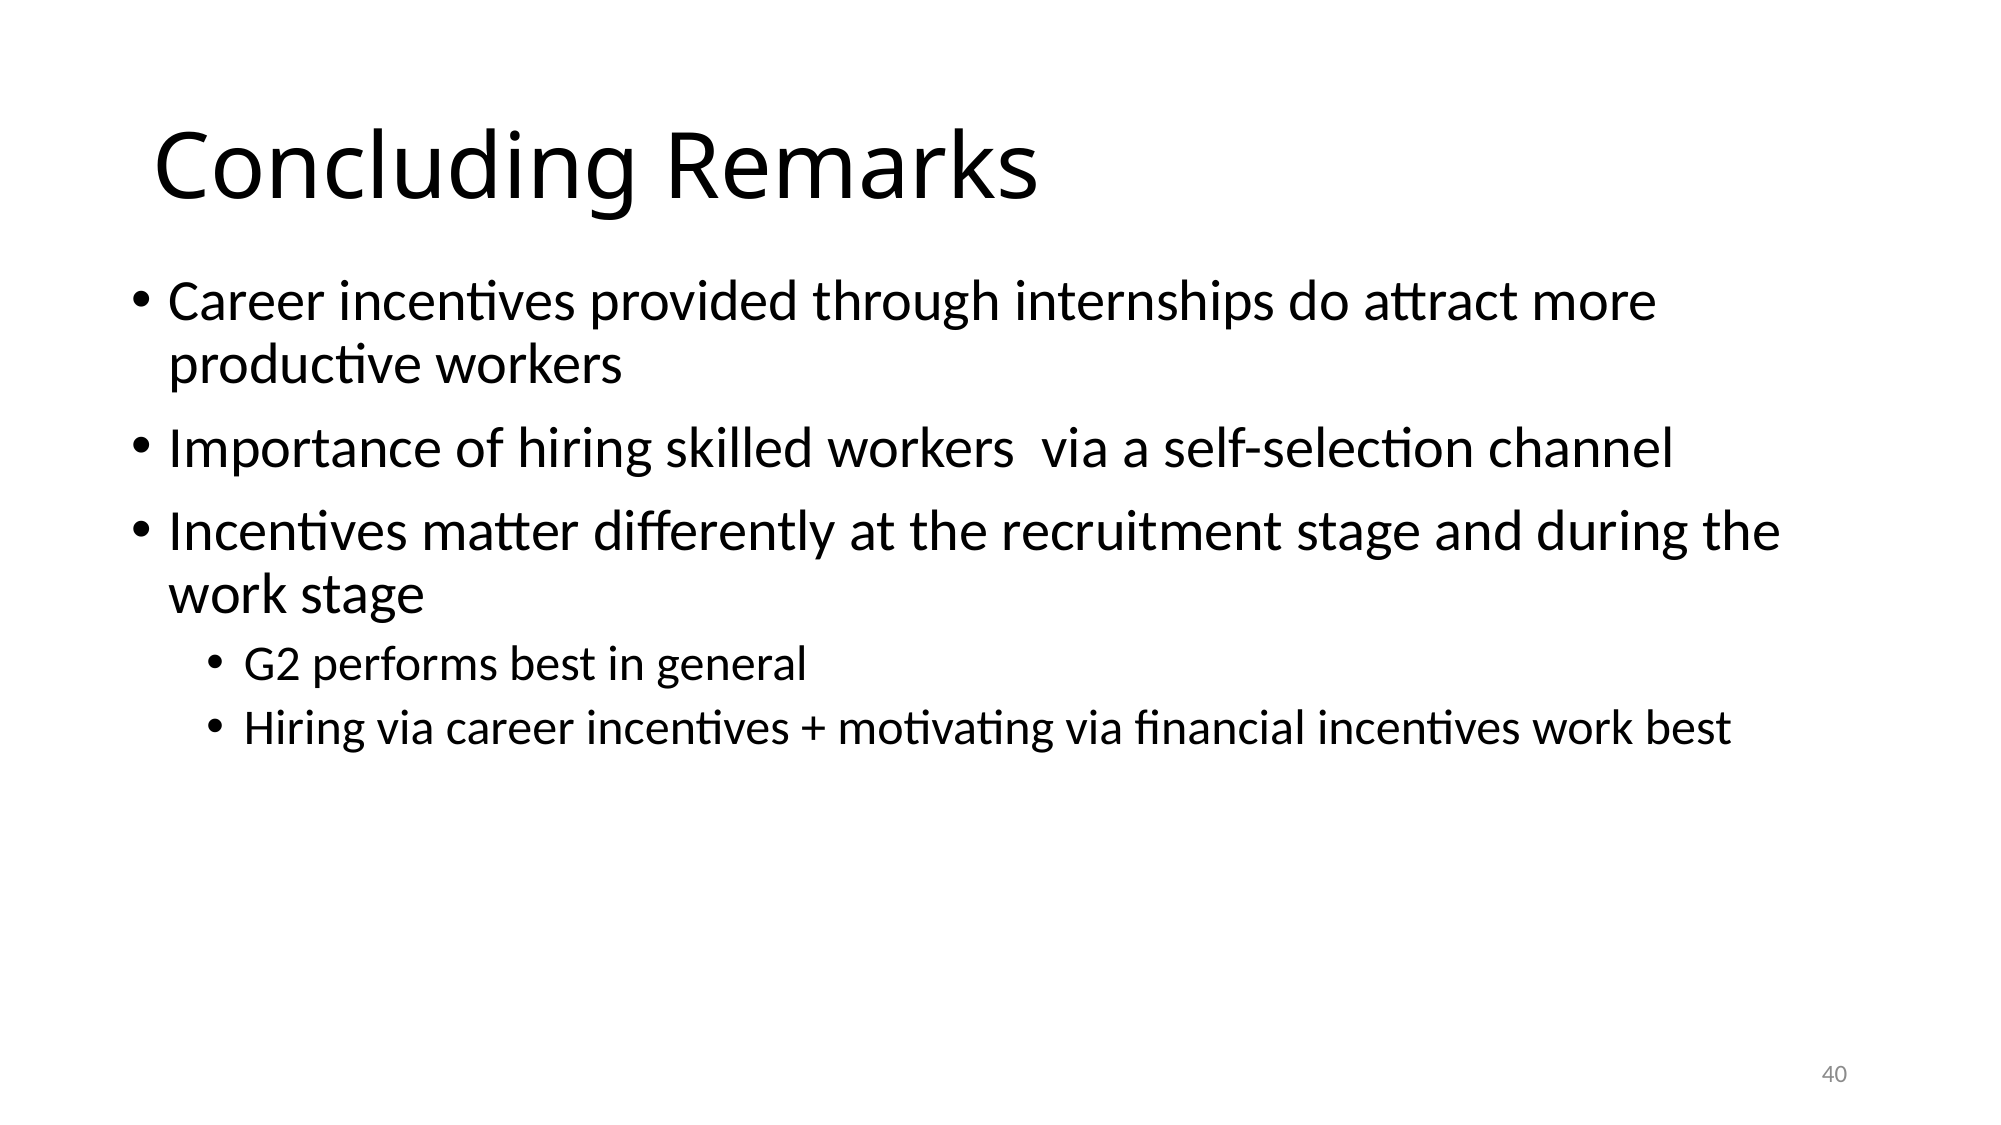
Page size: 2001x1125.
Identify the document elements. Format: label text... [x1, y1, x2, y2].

title Concluding Remarks [137, 59, 1863, 278]
slide_number 40 [1412, 1042, 1863, 1103]
list Career incentives provided through internships do attract more productive workers Importance of hiring skilled workers via a self-selection channel Incentives matter differently at the recruitment stage and during the work stage G2 performs best in general Hiring via career incentives + motivating via financial incentives work best [116, 262, 1803, 1005]
